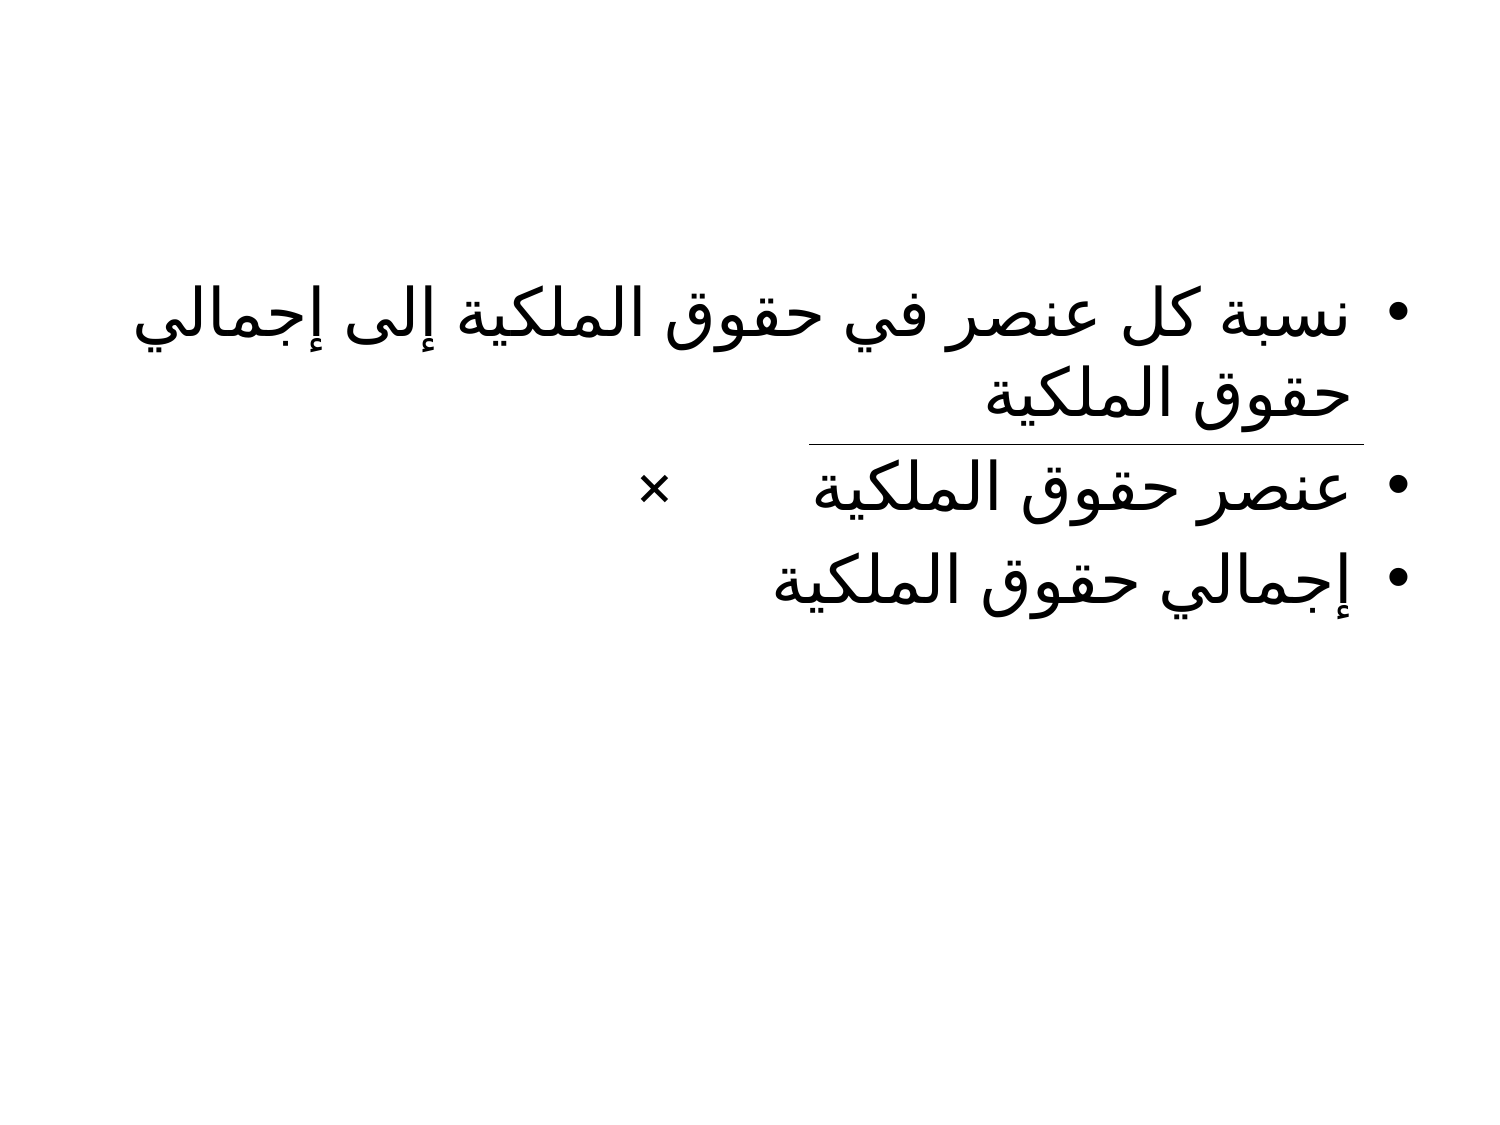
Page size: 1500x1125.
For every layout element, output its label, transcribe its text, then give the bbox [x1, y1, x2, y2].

list نسبة كل عنصر في حقوق الملكية إلى إجمالي حقوق الملكية عنصر حقوق الملكية × إجمالي حقوق الملكية [75, 262, 1425, 1005]
